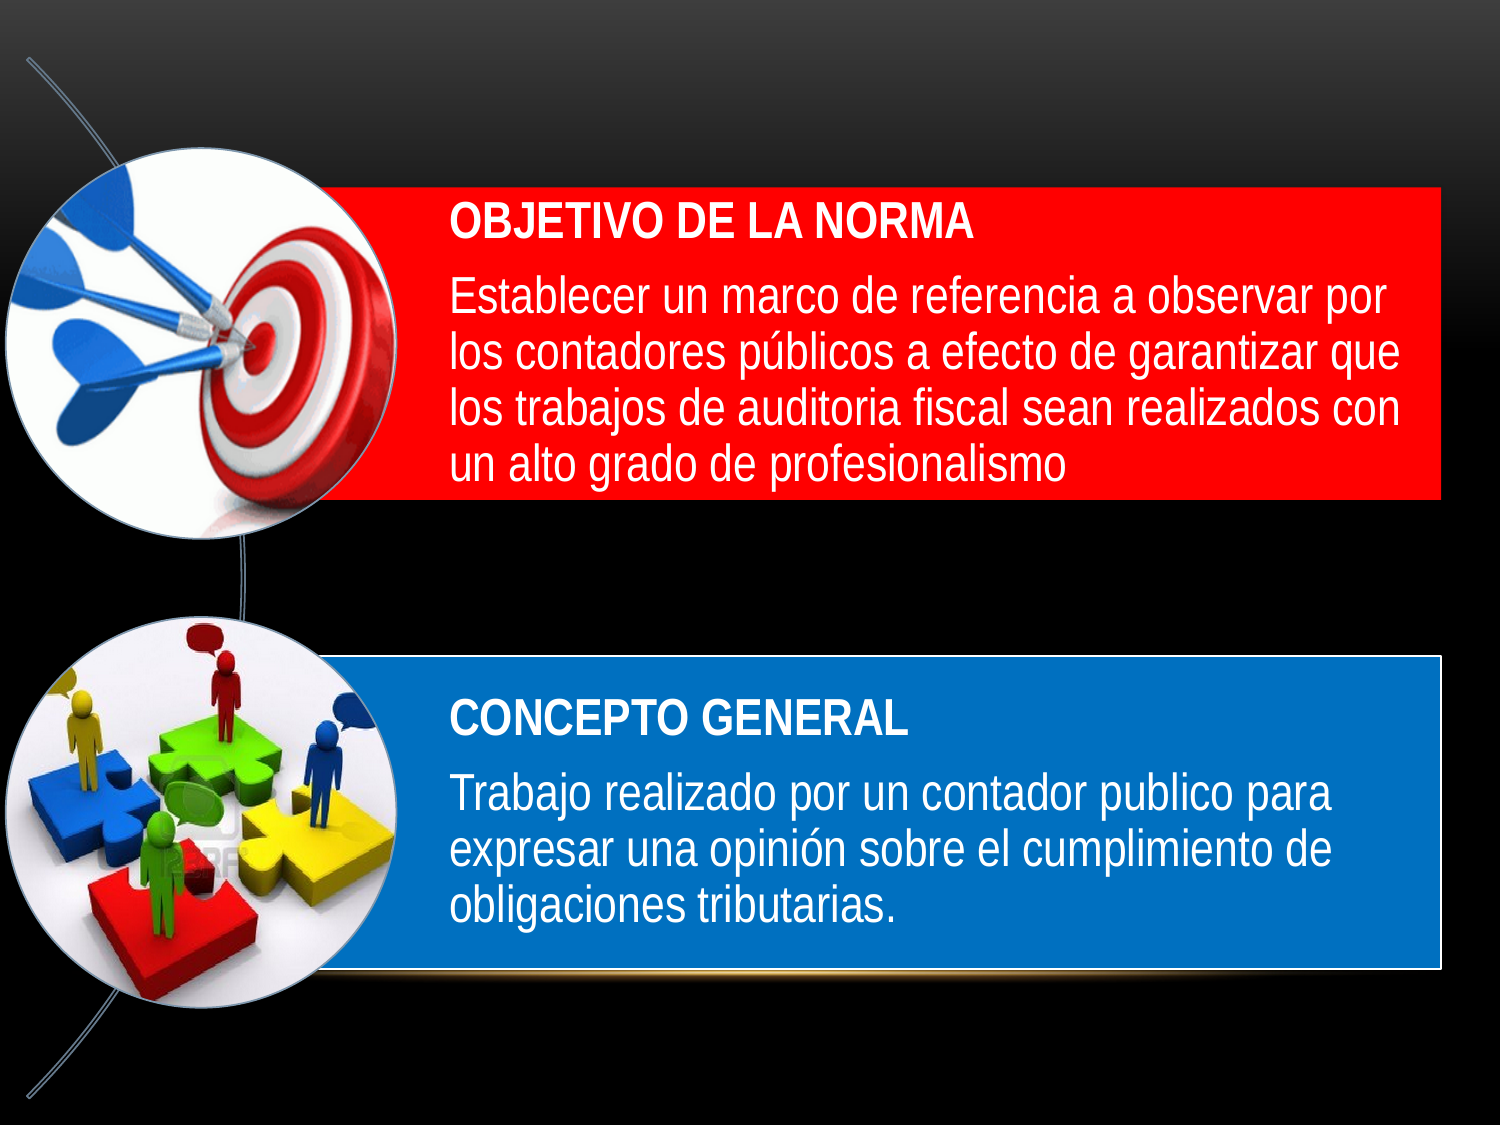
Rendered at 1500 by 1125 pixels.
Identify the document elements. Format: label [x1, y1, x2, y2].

list [0, 30, 1448, 1125]
picture [0, 0, 1500, 1125]
